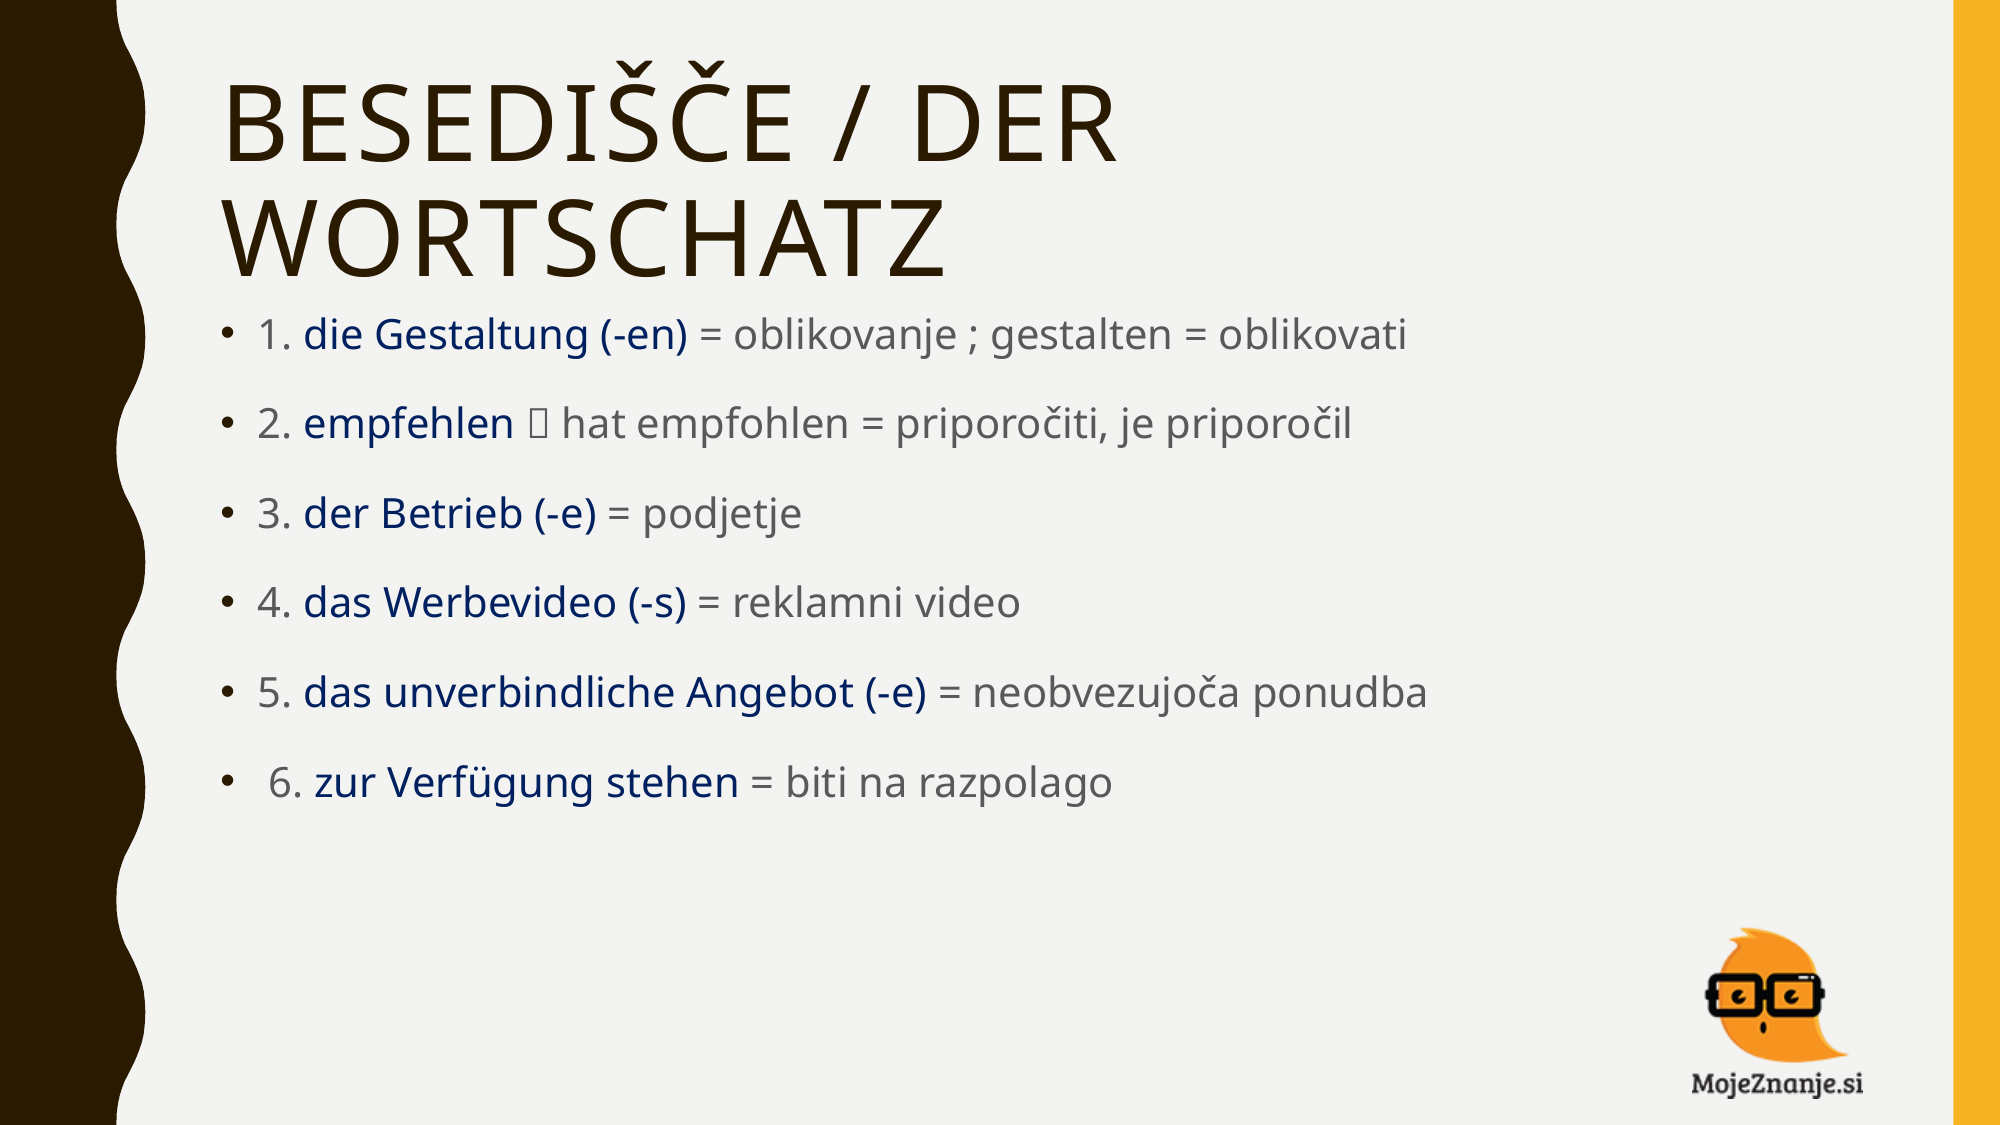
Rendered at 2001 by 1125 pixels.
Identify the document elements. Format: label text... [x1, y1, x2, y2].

title Besedišče / der wortschatz [205, 62, 1875, 275]
list 1. die Gestaltung (-en) = oblikovanje ; gestalten = oblikovati 2. empfehlen  hat empfohlen = priporočiti, je priporočil 3. der Betrieb (-e) = podjetje 4. das Werbevideo (-s) = reklamni video 5. das unverbindliche Angebot (-e) = neobvezujoča ponudba 6. zur Verfügung stehen = biti na razpolago [205, 275, 1875, 965]
picture [1692, 965, 1863, 1099]
